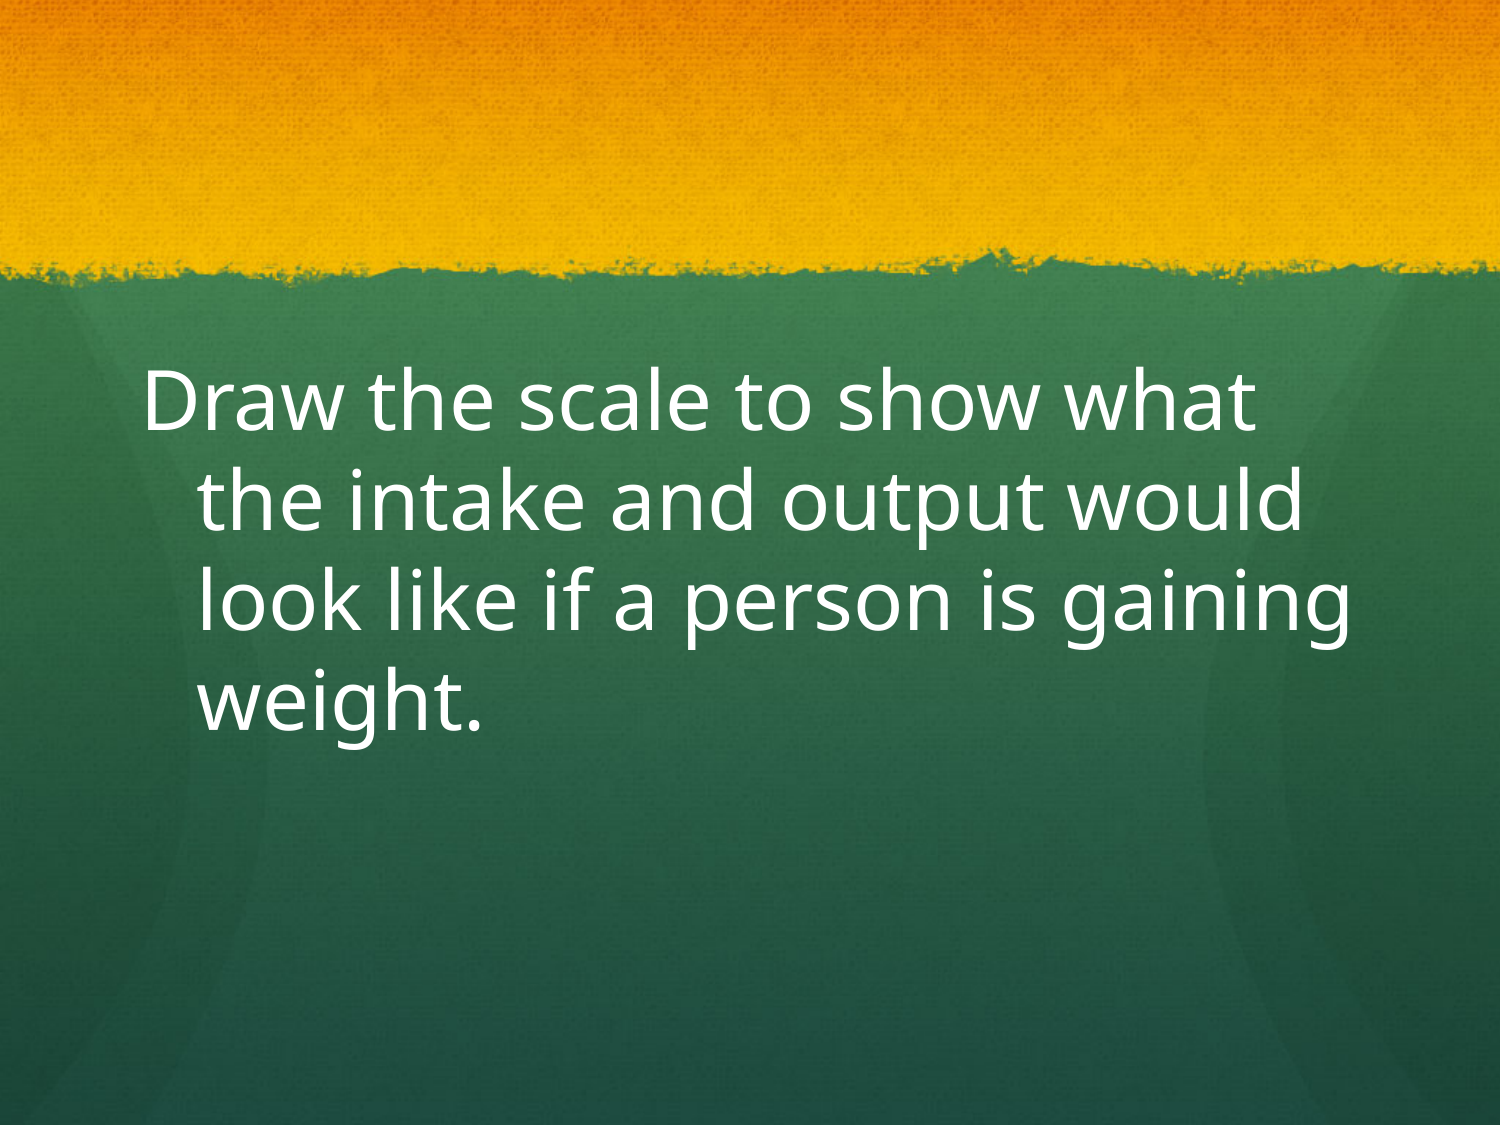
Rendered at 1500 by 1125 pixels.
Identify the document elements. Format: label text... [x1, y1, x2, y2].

picture [0, 0, 1500, 1125]
list Draw the scale to show what the intake and output would look like if a person is gaining weight. [125, 339, 1375, 1026]
